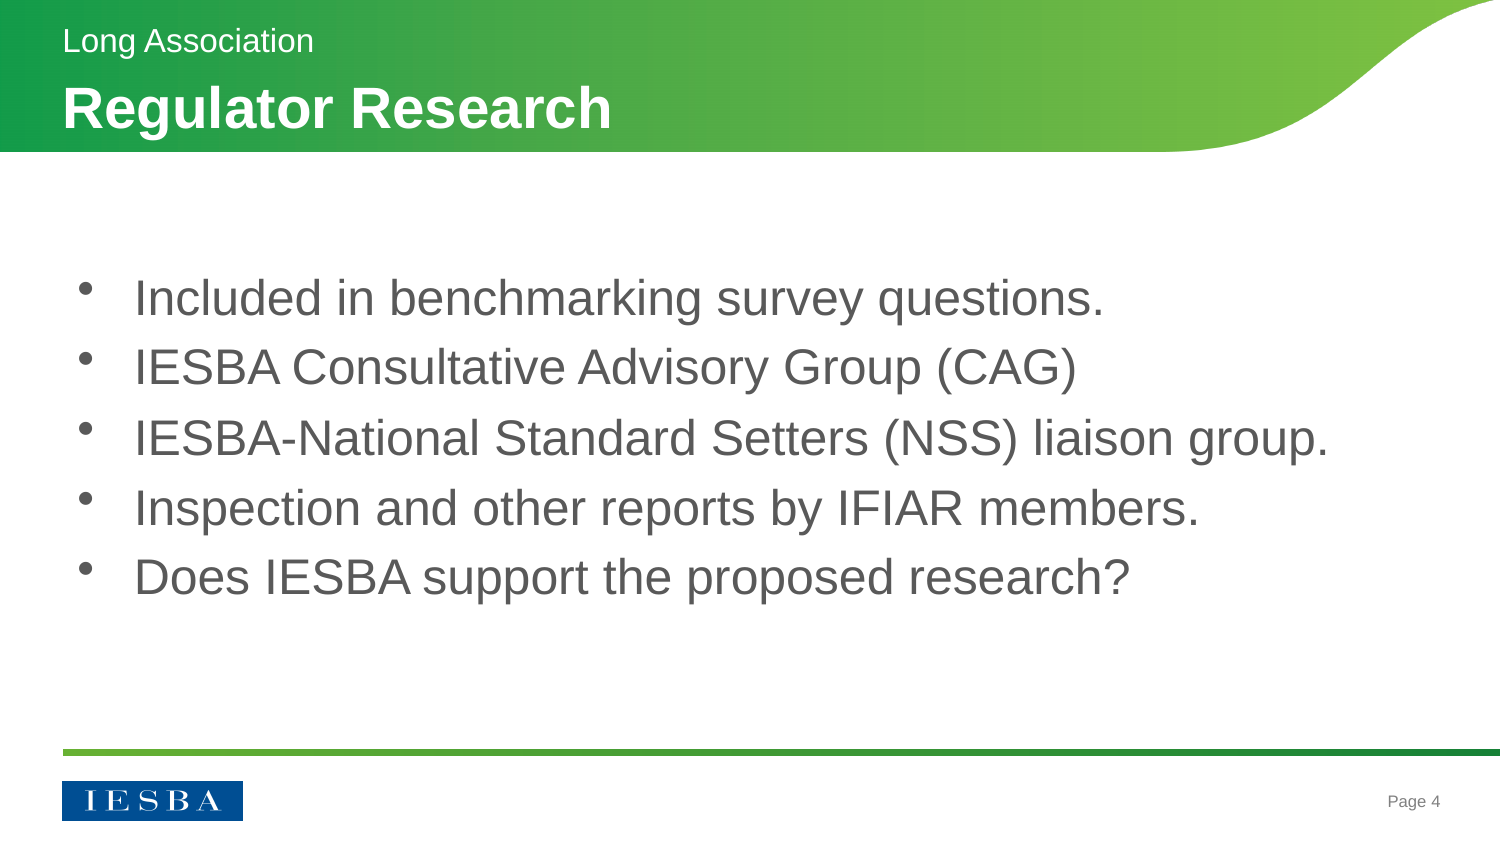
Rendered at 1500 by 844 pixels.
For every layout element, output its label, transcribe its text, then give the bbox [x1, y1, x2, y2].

list Included in benchmarking survey questions. IESBA Consultative Advisory Group (CAG) IESBA-National Standard Setters (NSS) liaison group. Inspection and other reports by IFIAR members. Does IESBA support the proposed research? [62, 187, 1450, 694]
picture [62, 781, 243, 821]
subtitle Long Association [62, 18, 650, 60]
title Regulator Research [62, 71, 1300, 138]
picture [0, 0, 1497, 152]
